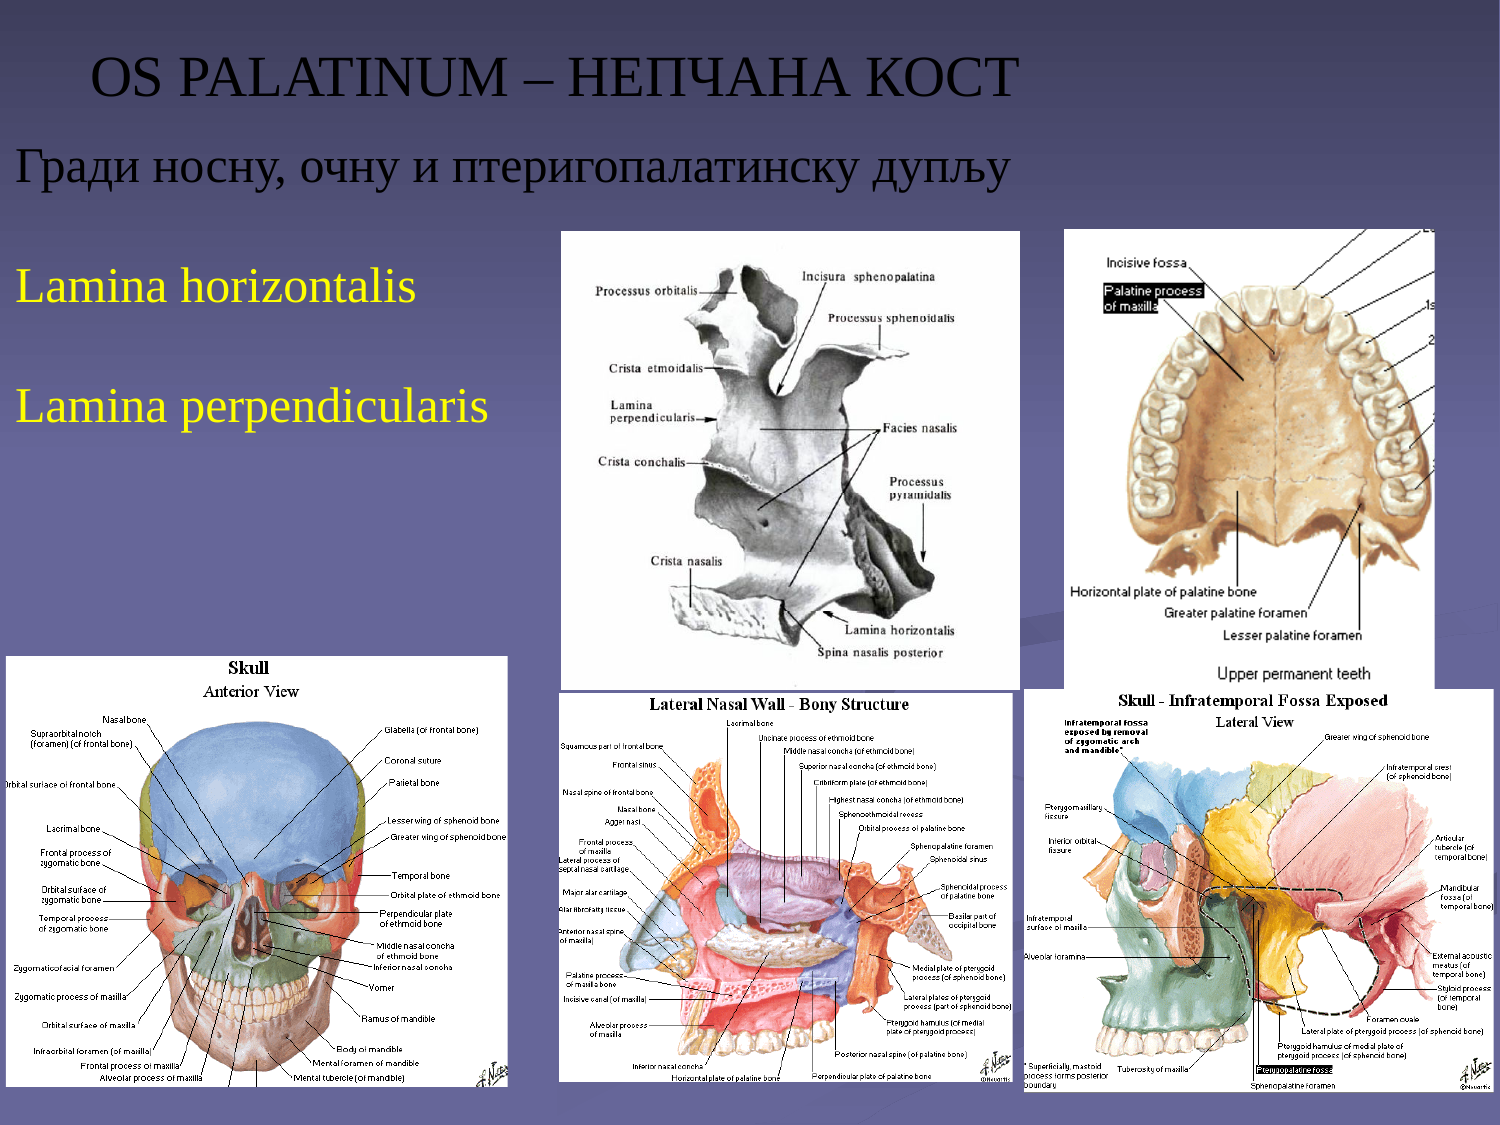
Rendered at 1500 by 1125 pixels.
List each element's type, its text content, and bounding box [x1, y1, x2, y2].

title OS PALATINUM – НЕПЧАНА КОСТ [75, 45, 1425, 102]
picture [558, 231, 1020, 1083]
picture [5, 655, 508, 1087]
list Гради носну, очну и птеригопалатинску дупљу Lamina horizontalis Lamina perpendicularis [0, 125, 1471, 551]
picture [1023, 229, 1494, 1093]
